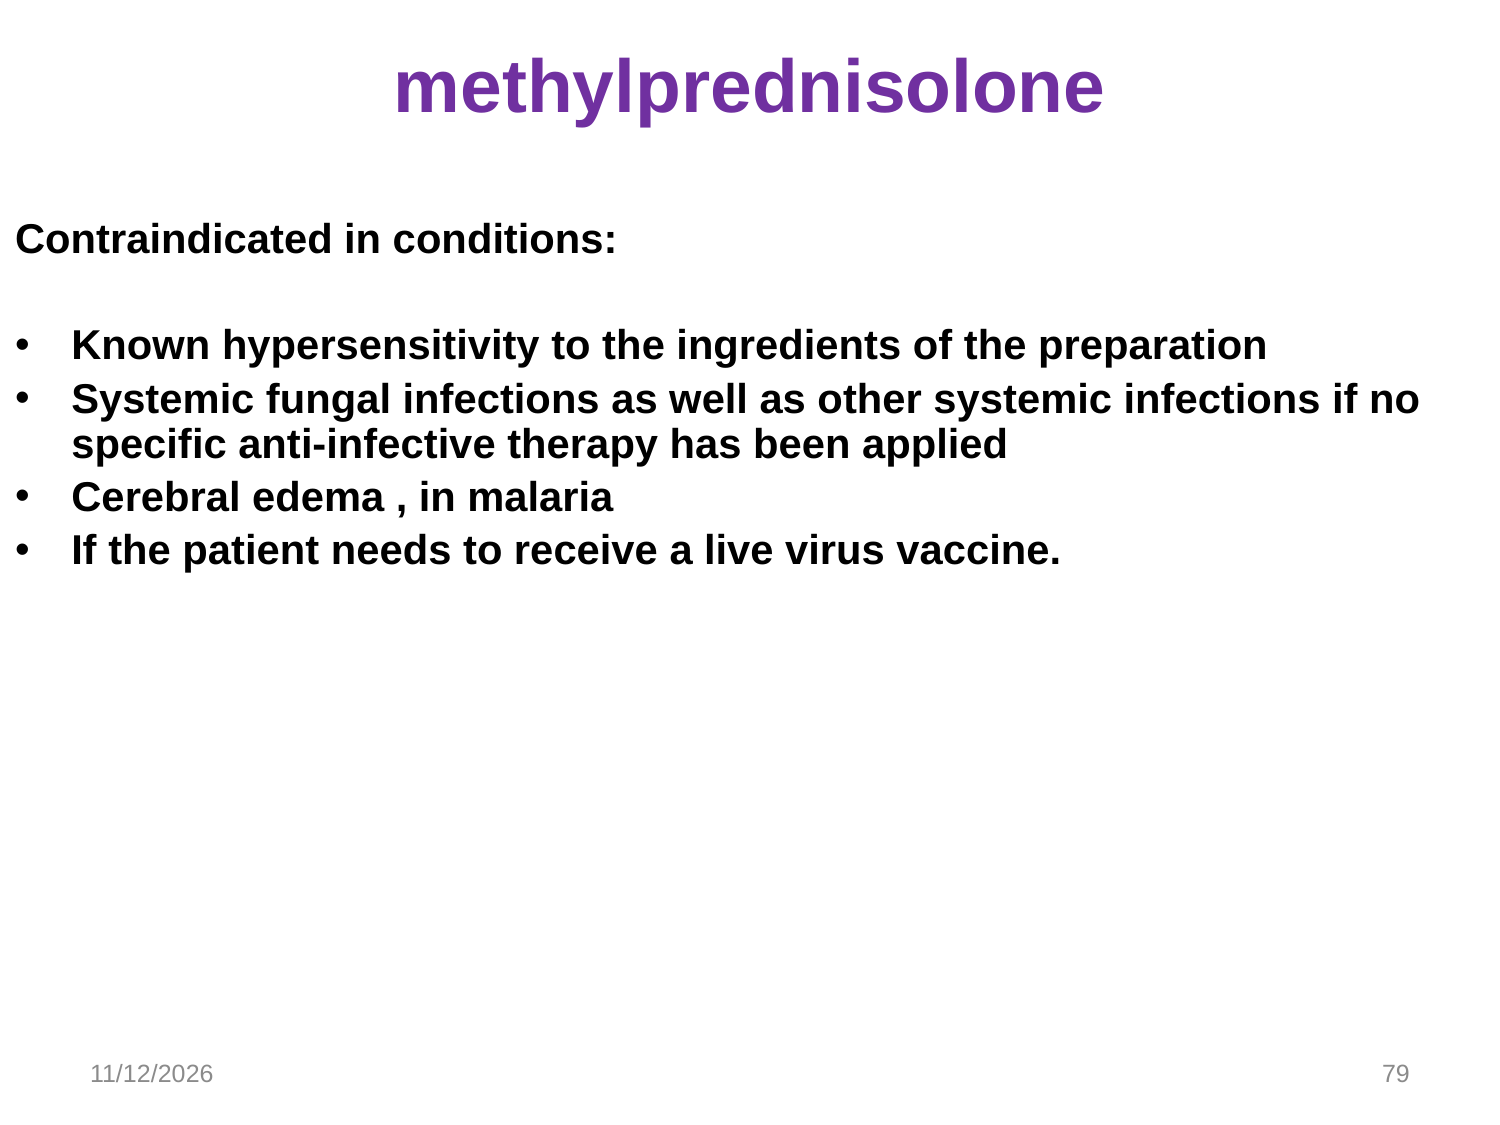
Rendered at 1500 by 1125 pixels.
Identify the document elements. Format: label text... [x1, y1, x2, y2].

list Contraindicated in conditions: Known hypersensitivity to the ingredients of the preparation Systemic fungal infections as well as other systemic infections if no specific anti-infective therapy has been applied Cerebral edema , in malaria If the patient needs to receive a live virus vaccine. [0, 209, 1500, 1020]
title methylprednisolone [0, 0, 1500, 166]
slide_number 79 [1074, 1042, 1425, 1103]
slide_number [75, 1042, 425, 1103]
